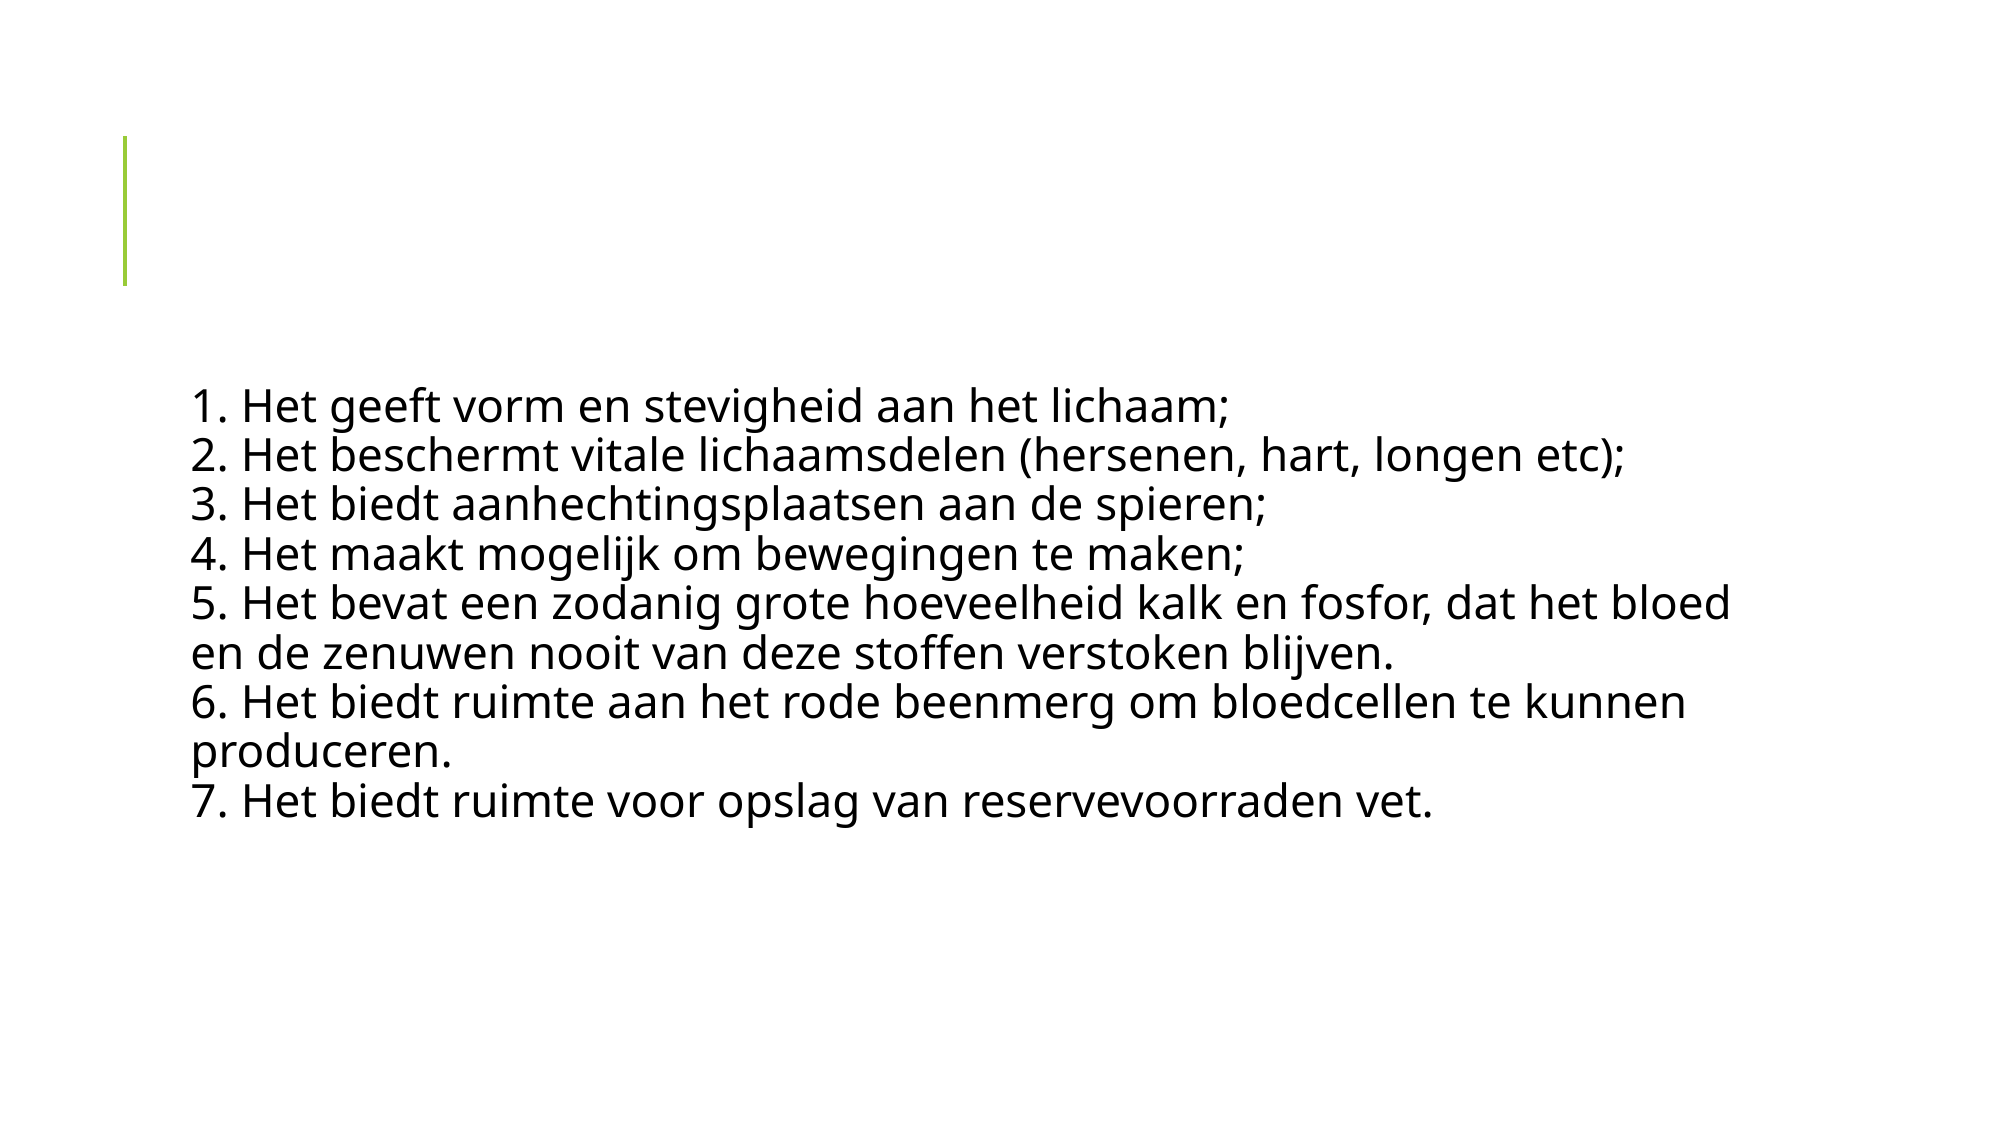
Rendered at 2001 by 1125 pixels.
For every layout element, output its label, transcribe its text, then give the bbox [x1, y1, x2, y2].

list 1. Het geeft vorm en stevigheid aan het lichaam; 2. Het beschermt vitale lichaamsdelen (hersenen, hart, longen etc); 3. Het biedt aanhechtingsplaatsen aan de spieren; 4. Het maakt mogelijk om bewegingen te maken; 5. Het bevat een zodanig grote hoeveelheid kalk en fosfor, dat het bloed en de zenuwen nooit van deze stoffen verstoken blijven. 6. Het biedt ruimte aan het rode beenmerg om bloedcellen te kunnen produceren. 7. Het biedt ruimte voor opslag van reservevoorraden vet. [168, 375, 1763, 1035]
